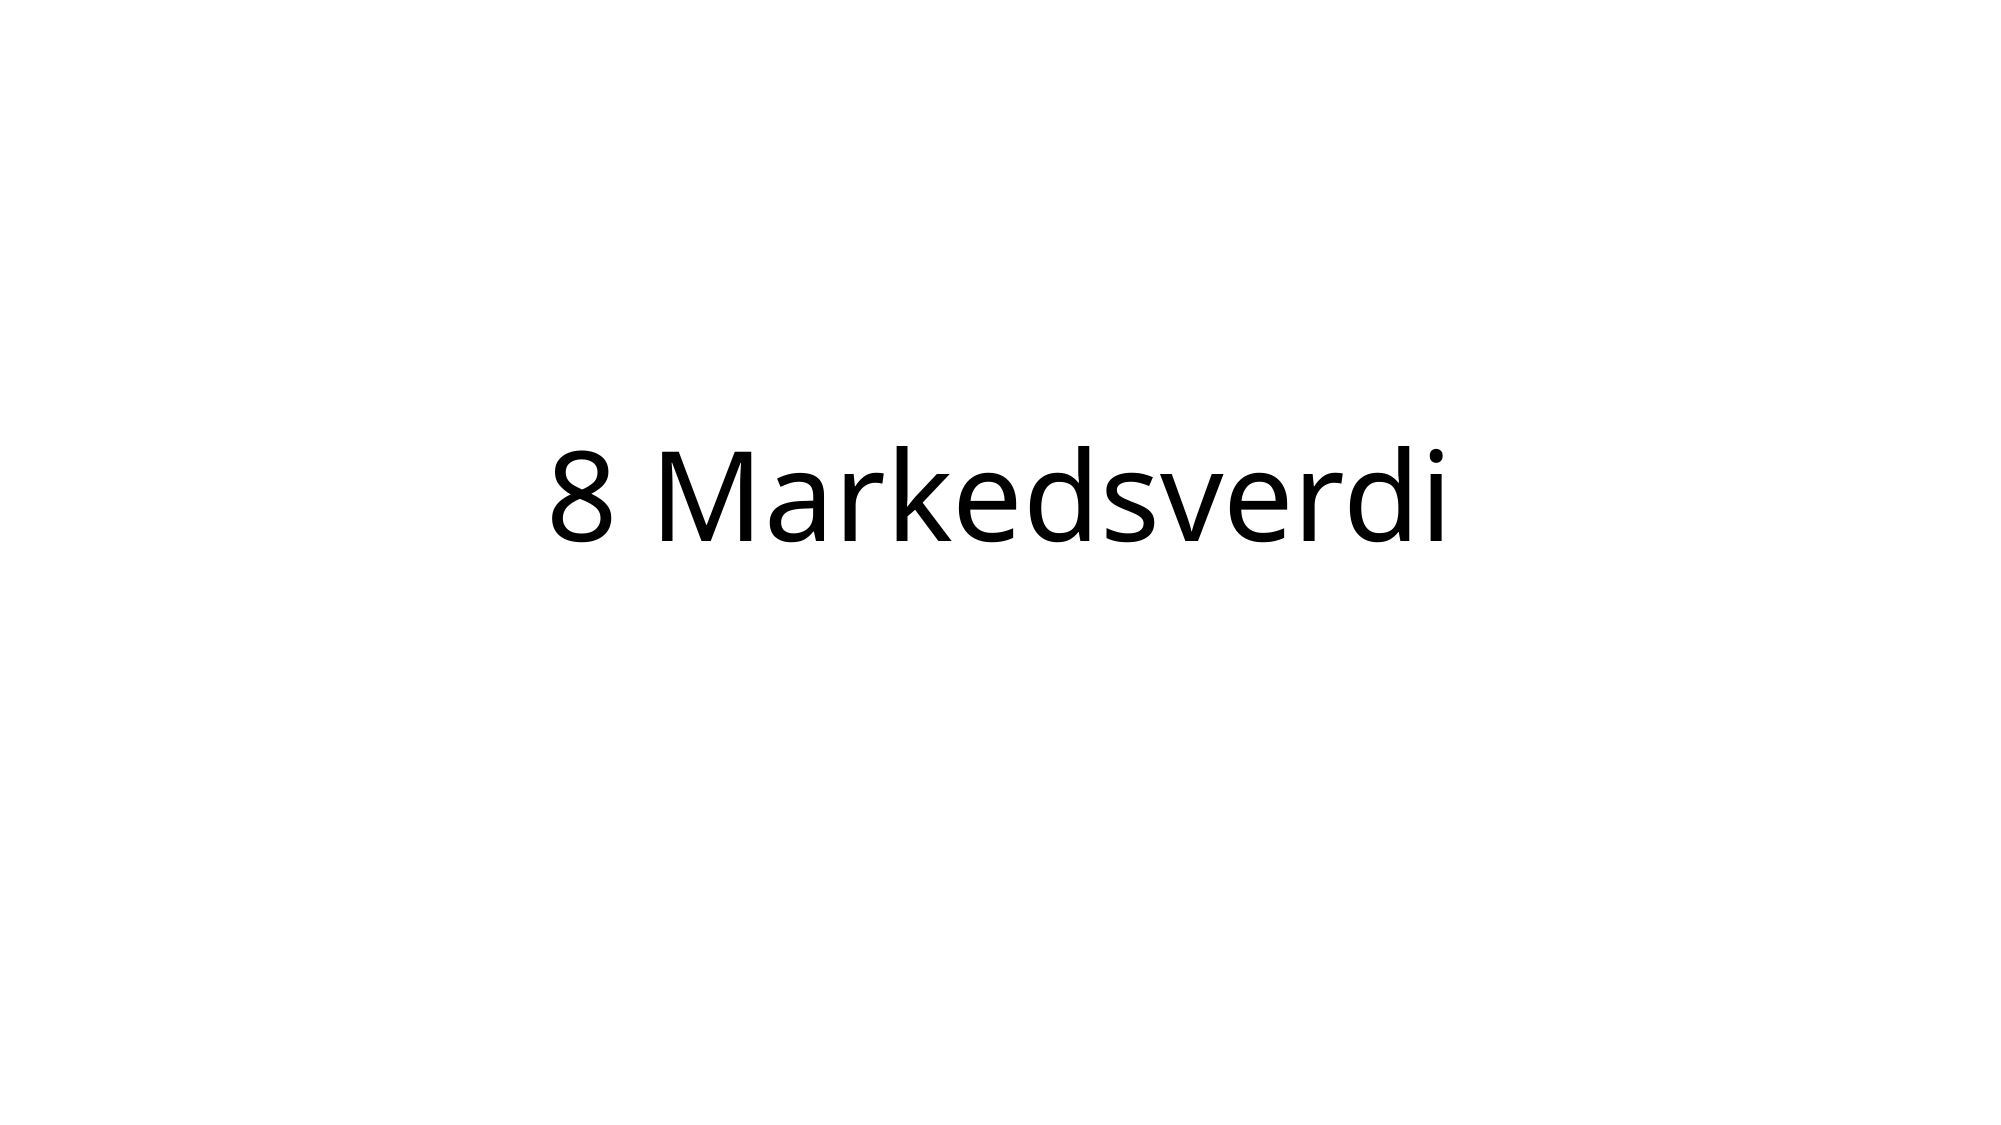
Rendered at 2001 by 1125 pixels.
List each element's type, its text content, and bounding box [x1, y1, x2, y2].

title 8 Markedsverdi [249, 184, 1750, 576]
